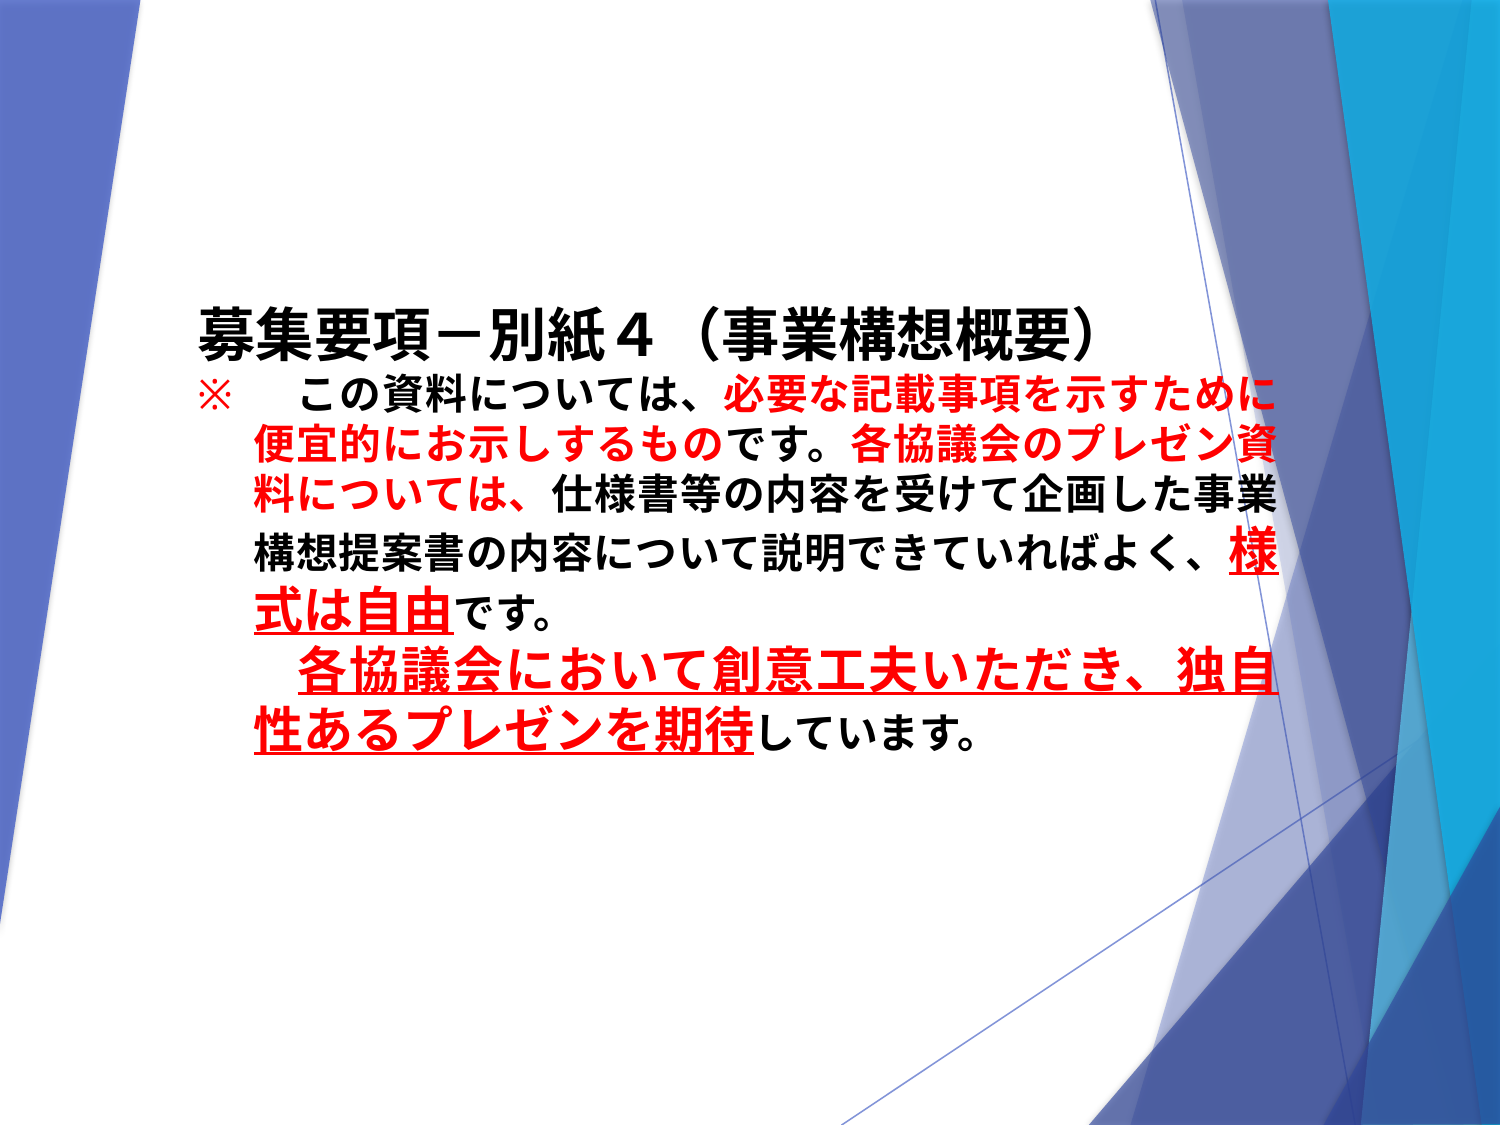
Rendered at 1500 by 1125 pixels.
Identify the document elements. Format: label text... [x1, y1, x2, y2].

text_box 募集要項－別紙４（事業構想概要） この資料については、必要な記載事項を示すために便宜的にお示しするものです。各協議会のプレゼン資料については、仕様書等の内容を受けて企画した事業構想提案書の内容について説明できていればよく、様式は自由です。 各協議会において創意工夫いただき、独自性あるプレゼンを期待しています。 [182, 290, 1294, 766]
